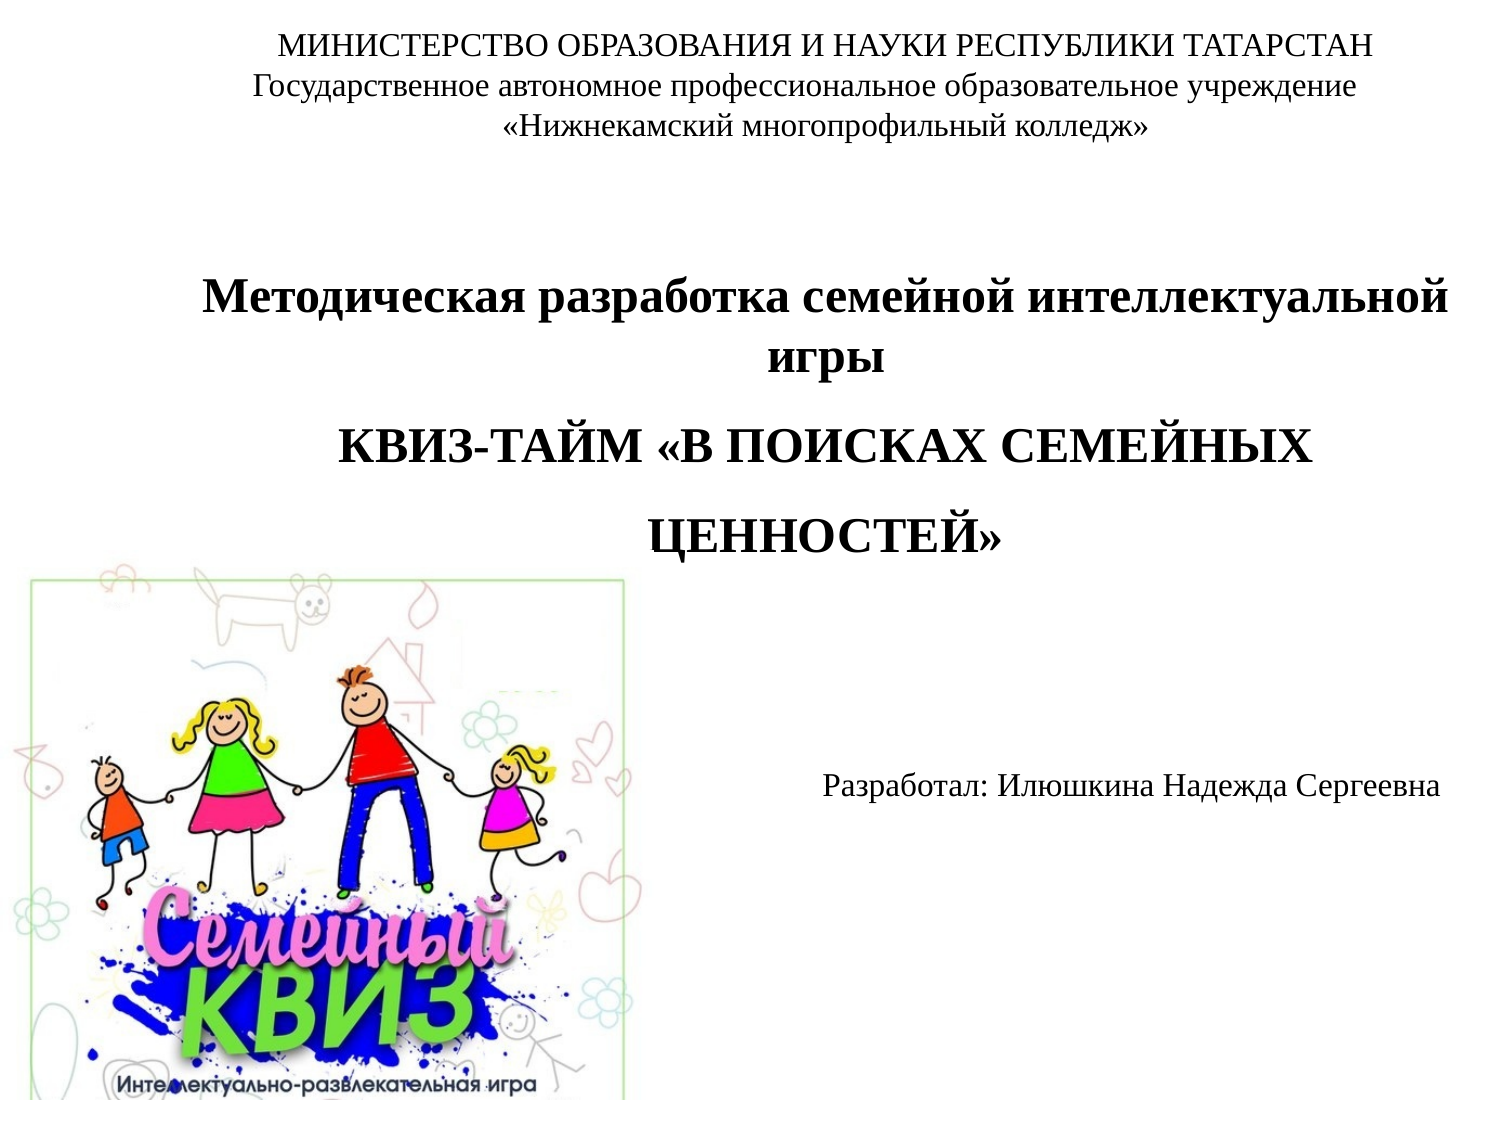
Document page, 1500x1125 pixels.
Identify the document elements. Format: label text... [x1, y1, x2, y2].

text_box МИНИСТЕРСТВО ОБРАЗОВАНИЯ И НАУКИ РЕСПУБЛИКИ ТАТАРСТАН Государственное автономное профессиональное образовательное учреждение «Нижнекамский многопрофильный колледж» Методическая разработка семейной интеллектуальной игры КВИЗ-ТАЙМ «В ПОИСКАХ СЕМЕЙНЫХ ЦЕННОСТЕЙ» Разработал: Илюшкина Надежда Сергеевна [187, 15, 1465, 811]
picture [0, 550, 654, 1100]
